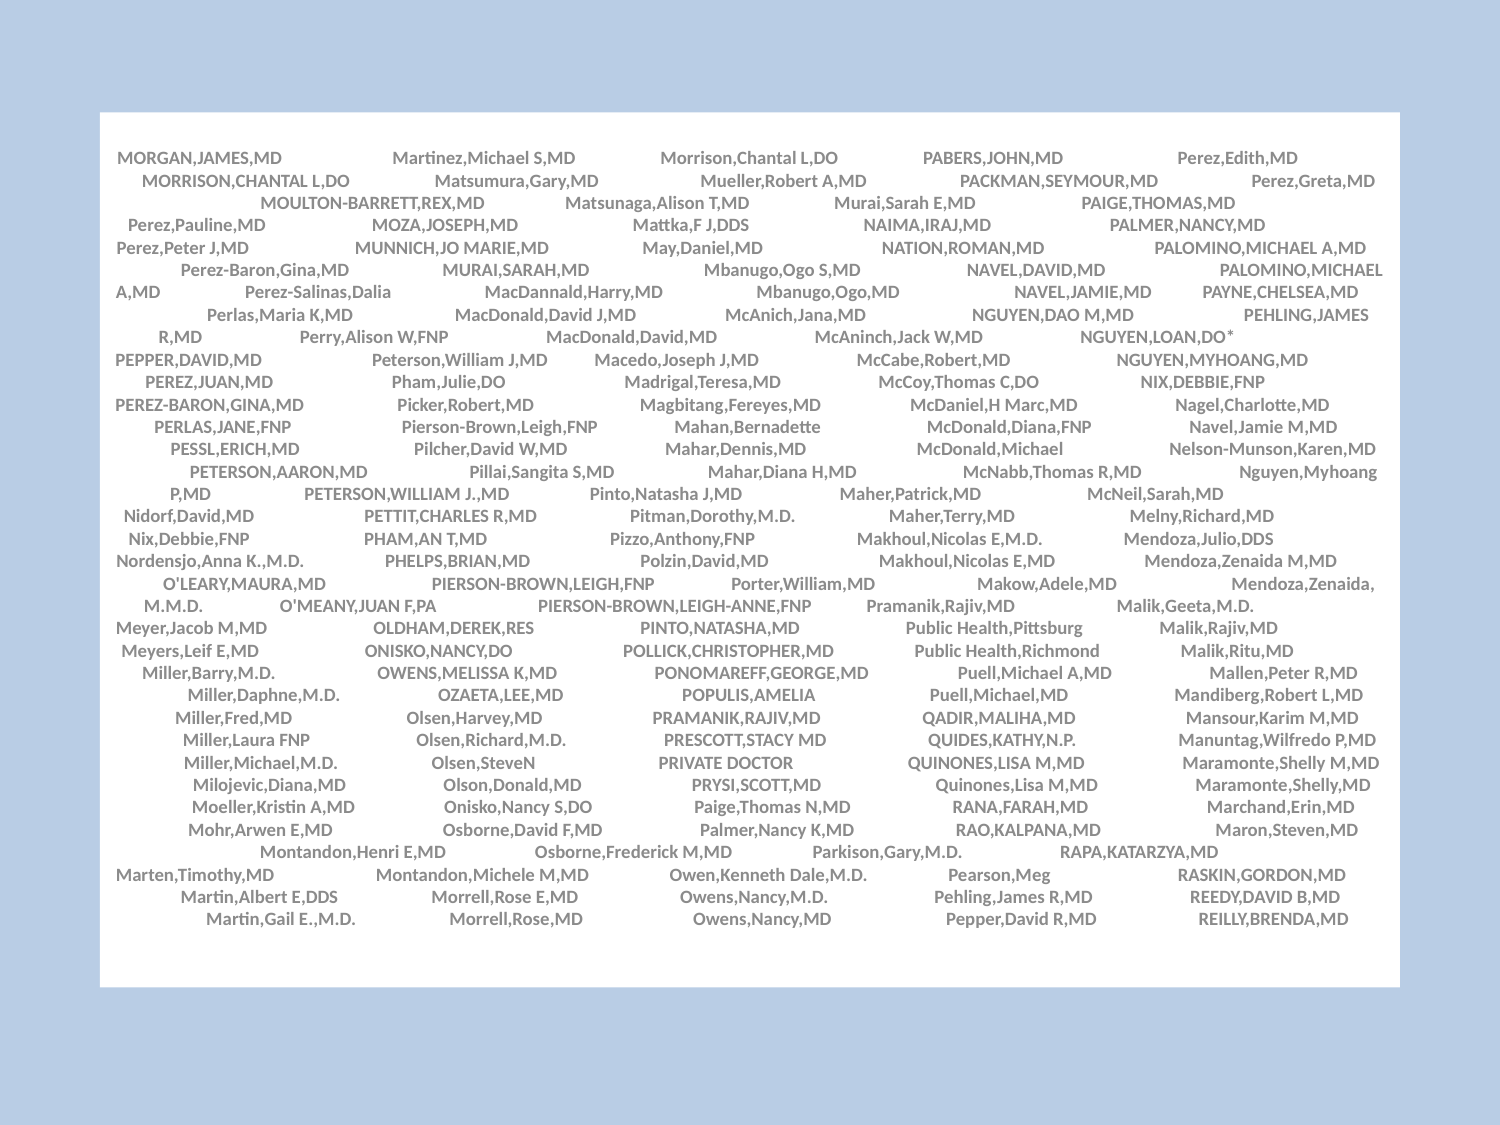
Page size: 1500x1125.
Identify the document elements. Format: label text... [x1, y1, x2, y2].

subtitle MORGAN,JAMES,MD Martinez,Michael S,MD Morrison,Chantal L,DO PABERS,JOHN,MD Perez,Edith,MD MORRISON,CHANTAL L,DO Matsumura,Gary,MD Mueller,Robert A,MD PACKMAN,SEYMOUR,MD Perez,Greta,MD MOULTON-BARRETT,REX,MD Matsunaga,Alison T,MD Murai,Sarah E,MD PAIGE,THOMAS,MD Perez,Pauline,MD MOZA,JOSEPH,MD Mattka,F J,DDS NAIMA,IRAJ,MD PALMER,NANCY,MD Perez,Peter J,MD MUNNICH,JO MARIE,MD May,Daniel,MD NATION,ROMAN,MD PALOMINO,MICHAEL A,MD Perez-Baron,Gina,MD MURAI,SARAH,MD Mbanugo,Ogo S,MD NAVEL,DAVID,MD PALOMINO,MICHAEL A,MD Perez-Salinas,Dalia MacDannald,Harry,MD Mbanugo,Ogo,MD NAVEL,JAMIE,MD PAYNE,CHELSEA,MD Perlas,Maria K,MD MacDonald,David J,MD McAnich,Jana,MD NGUYEN,DAO M,MD PEHLING,JAMES R,MD Perry,Alison W,FNP MacDonald,David,MD McAninch,Jack W,MD NGUYEN,LOAN,DO* PEPPER,DAVID,MD Peterson,William J,MD Macedo,Joseph J,MD McCabe,Robert,MD NGUYEN,MYHOANG,MD PEREZ,JUAN,MD Pham,Julie,DO Madrigal,Teresa,MD McCoy,Thomas C,DO NIX,DEBBIE,FNP PEREZ-BARON,GINA,MD Picker,Robert,MD Magbitang,Fereyes,MD McDaniel,H Marc,MD Nagel,Charlotte,MD PERLAS,JANE,FNP Pierson-Brown,Leigh,FNP Mahan,Bernadette McDonald,Diana,FNP Navel,Jamie M,MD PESSL,ERICH,MD Pilcher,David W,MD Mahar,Dennis,MD McDonald,Michael Nelson-Munson,Karen,MD PETERSON,AARON,MD Pillai,Sangita S,MD Mahar,Diana H,MD McNabb,Thomas R,MD Nguyen,Myhoang P,MD PETERSON,WILLIAM J.,MD Pinto,Natasha J,MD Maher,Patrick,MD McNeil,Sarah,MD Nidorf,David,MD PETTIT,CHARLES R,MD Pitman,Dorothy,M.D. Maher,Terry,MD Melny,Richard,MD Nix,Debbie,FNP PHAM,AN T,MD Pizzo,Anthony,FNP Makhoul,Nicolas E,M.D. Mendoza,Julio,DDS Nordensjo,Anna K.,M.D. PHELPS,BRIAN,MD Polzin,David,MD Makhoul,Nicolas E,MD Mendoza,Zenaida M,MD O'LEARY,MAURA,MD PIERSON-BROWN,LEIGH,FNP Porter,William,MD Makow,Adele,MD Mendoza,Zenaida, M.M.D. O'MEANY,JUAN F,PA PIERSON-BROWN,LEIGH-ANNE,FNP Pramanik,Rajiv,MD Malik,Geeta,M.D. Meyer,Jacob M,MD OLDHAM,DEREK,RES PINTO,NATASHA,MD Public Health,Pittsburg Malik,Rajiv,MD Meyers,Leif E,MD ONISKO,NANCY,DO POLLICK,CHRISTOPHER,MD Public Health,Richmond Malik,Ritu,MD Miller,Barry,M.D. OWENS,MELISSA K,MD PONOMAREFF,GEORGE,MD Puell,Michael A,MD Mallen,Peter R,MD Miller,Daphne,M.D. OZAETA,LEE,MD POPULIS,AMELIA Puell,Michael,MD Mandiberg,Robert L,MD Miller,Fred,MD Olsen,Harvey,MD PRAMANIK,RAJIV,MD QADIR,MALIHA,MD Mansour,Karim M,MD Miller,Laura FNP Olsen,Richard,M.D. PRESCOTT,STACY MD QUIDES,KATHY,N.P. Manuntag,Wilfredo P,MD Miller,Michael,M.D. Olsen,SteveN PRIVATE DOCTOR QUINONES,LISA M,MD Maramonte,Shelly M,MD Milojevic,Diana,MD Olson,Donald,MD PRYSI,SCOTT,MD Quinones,Lisa M,MD Maramonte,Shelly,MD Moeller,Kristin A,MD Onisko,Nancy S,DO Paige,Thomas N,MD RANA,FARAH,MD Marchand,Erin,MD Mohr,Arwen E,MD Osborne,David F,MD Palmer,Nancy K,MD RAO,KALPANA,MD Maron,Steven,MD Montandon,Henri E,MD Osborne,Frederick M,MD Parkison,Gary,M.D. RAPA,KATARZYA,MD Marten,Timothy,MD Montandon,Michele M,MD Owen,Kenneth Dale,M.D. Pearson,Meg RASKIN,GORDON,MD Martin,Albert E,DDS Morrell,Rose E,MD Owens,Nancy,M.D. Pehling,James R,MD REEDY,DAVID B,MD Martin,Gail E.,M.D. Morrell,Rose,MD Owens,Nancy,MD Pepper,David R,MD REILLY,BRENDA,MD [99, 112, 1400, 988]
